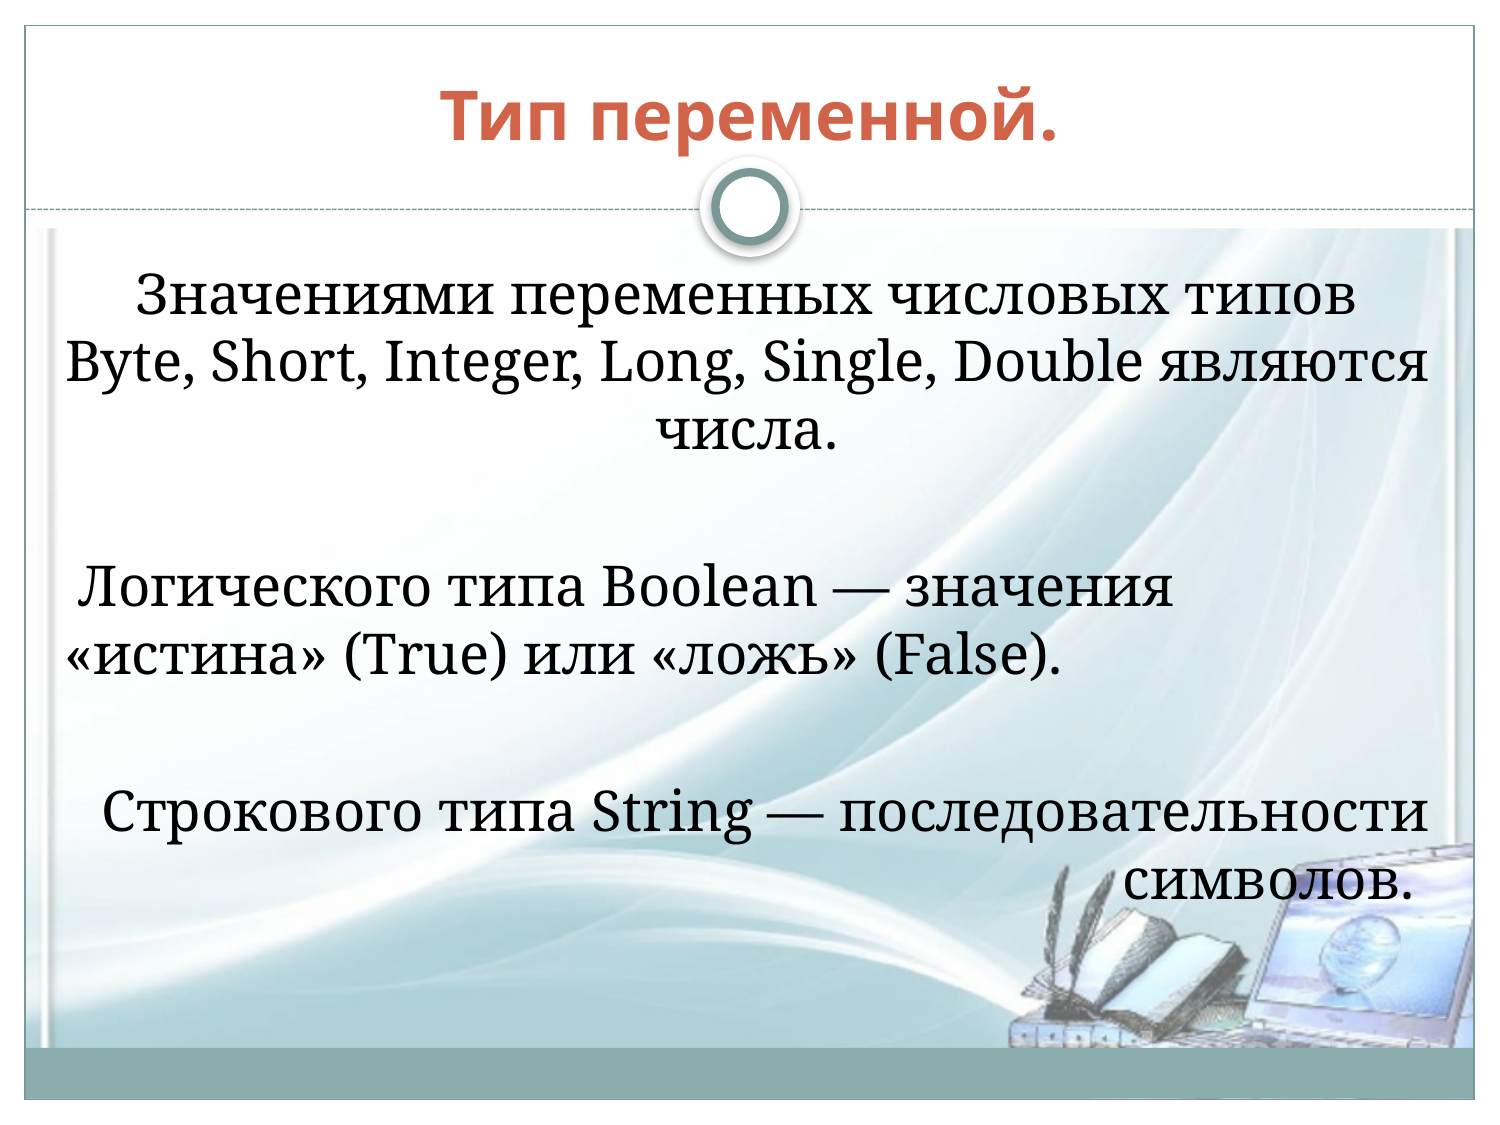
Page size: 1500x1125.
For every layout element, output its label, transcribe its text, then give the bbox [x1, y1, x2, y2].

list Значениями переменных числовых типов Byte, Short, Integer, Long, Single, Double являются числа. Логического типа Boolean — значения «истина» (True) или «ложь» (False). Строкового типа String — последовательности символов. [49, 250, 1445, 1001]
picture [26, 229, 1473, 1047]
title Тип переменной. [49, 37, 1450, 162]
